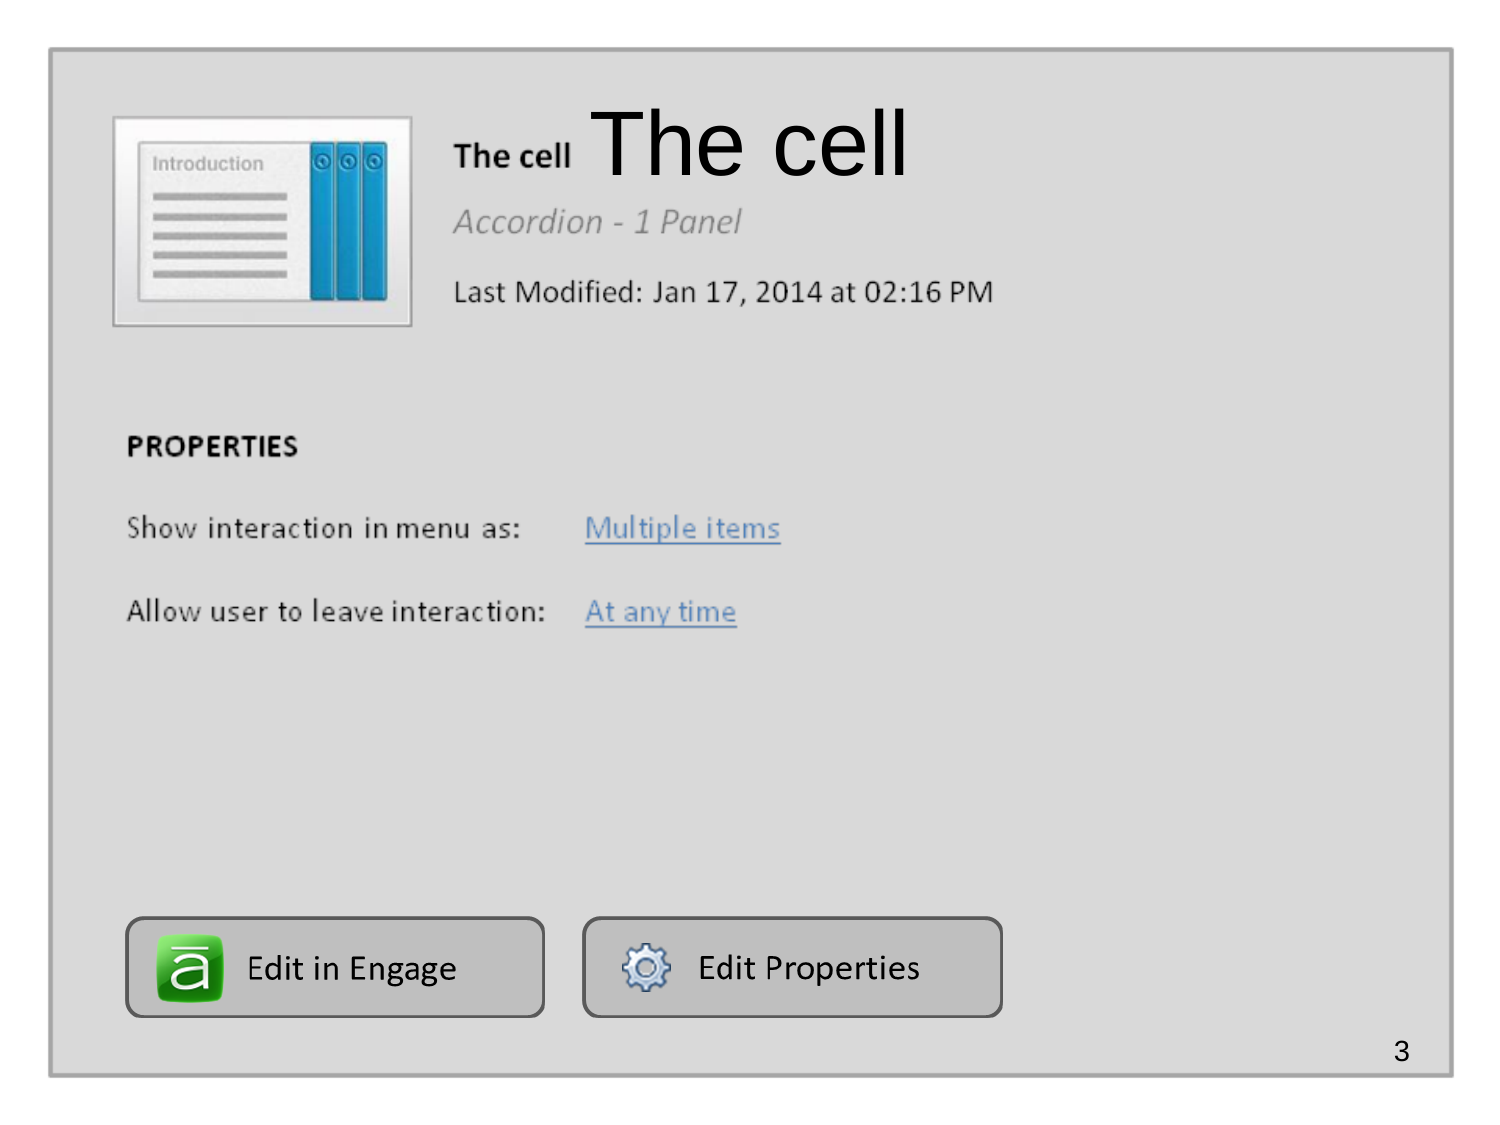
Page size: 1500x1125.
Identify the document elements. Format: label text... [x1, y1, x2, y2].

picture [0, 0, 1500, 1125]
slide_number 3 [1074, 1024, 1426, 1103]
title The cell [75, 45, 1425, 233]
